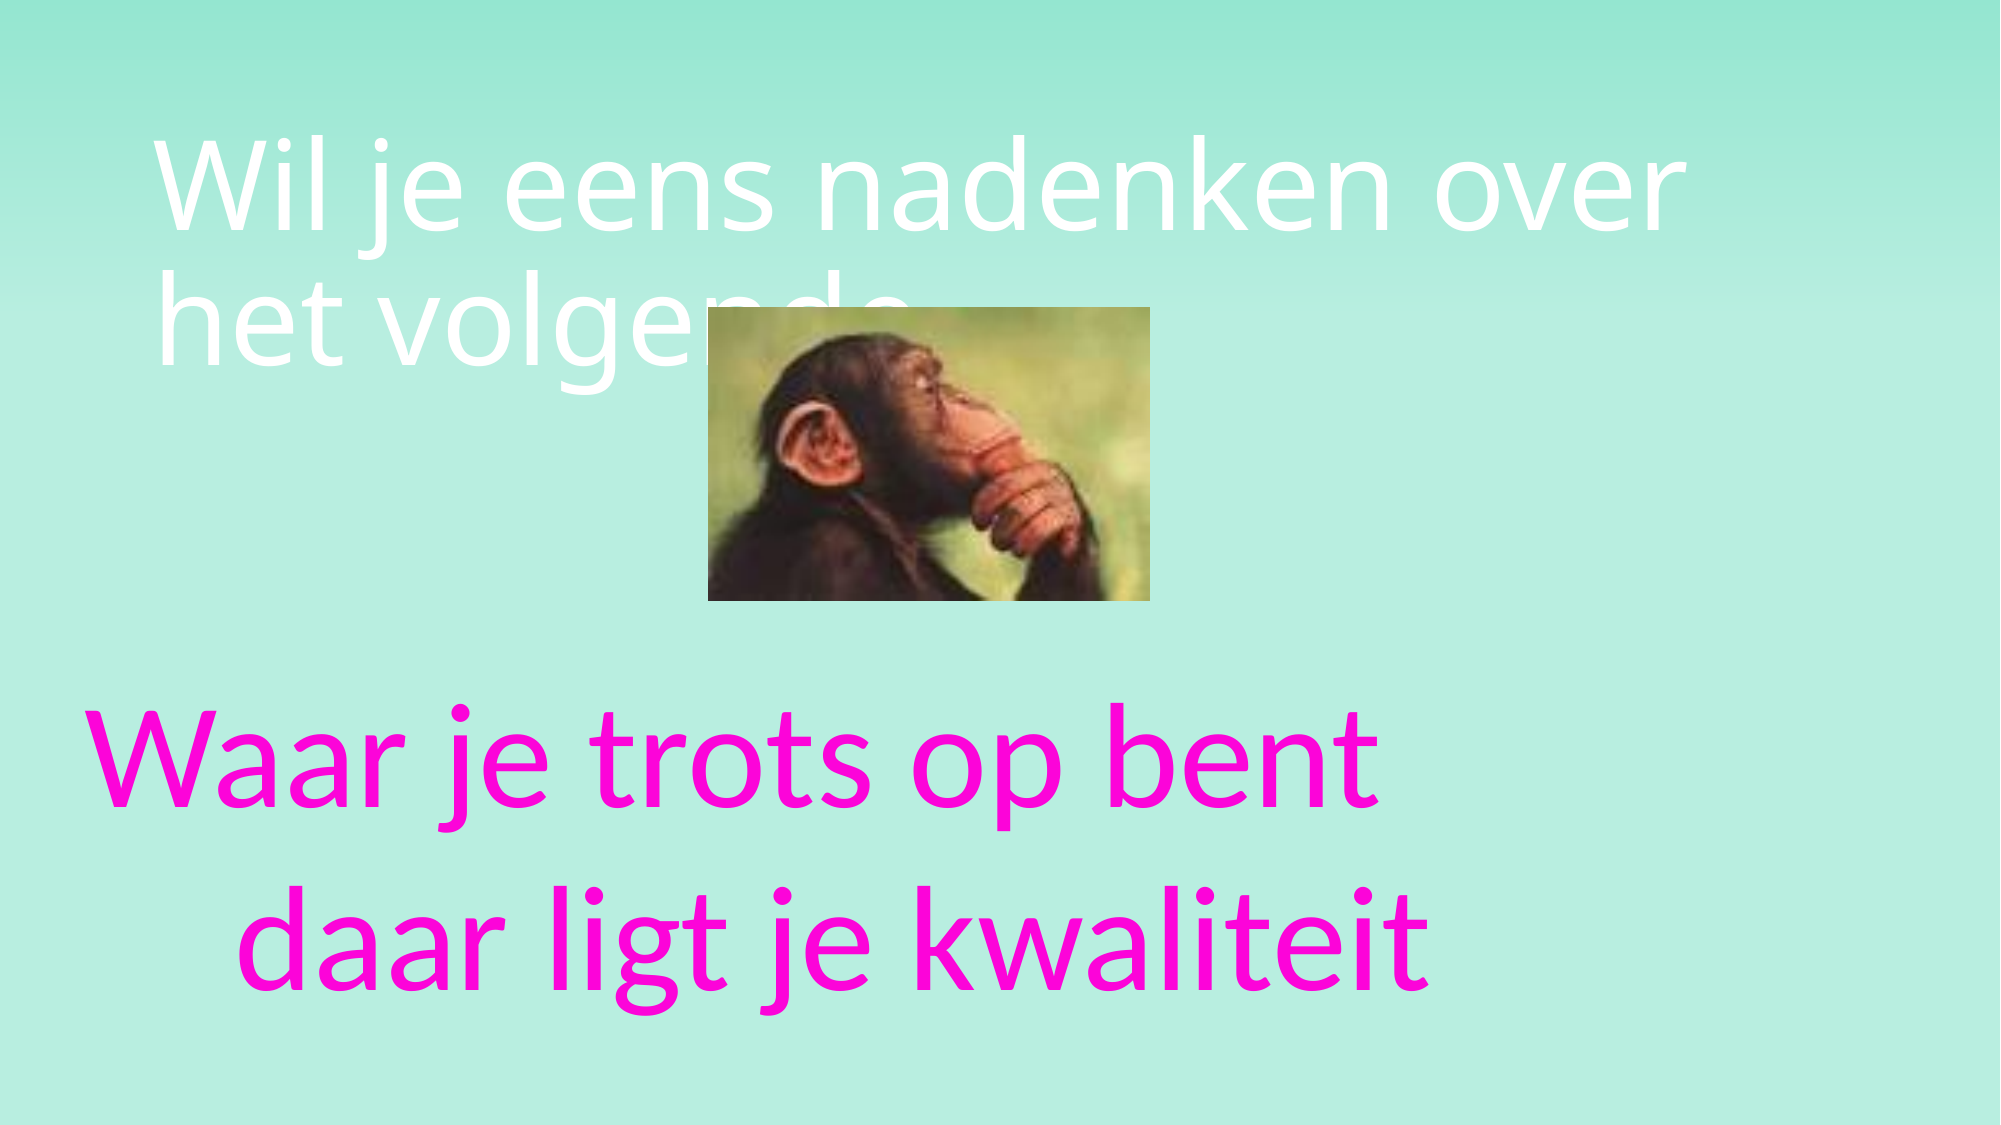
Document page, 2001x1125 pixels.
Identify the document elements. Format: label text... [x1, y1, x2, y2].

title Wil je eens nadenken over het volgende [137, 59, 1863, 455]
picture [708, 307, 1150, 602]
list Waar je trots op bent daar ligt je kwaliteit [69, 670, 2000, 1125]
